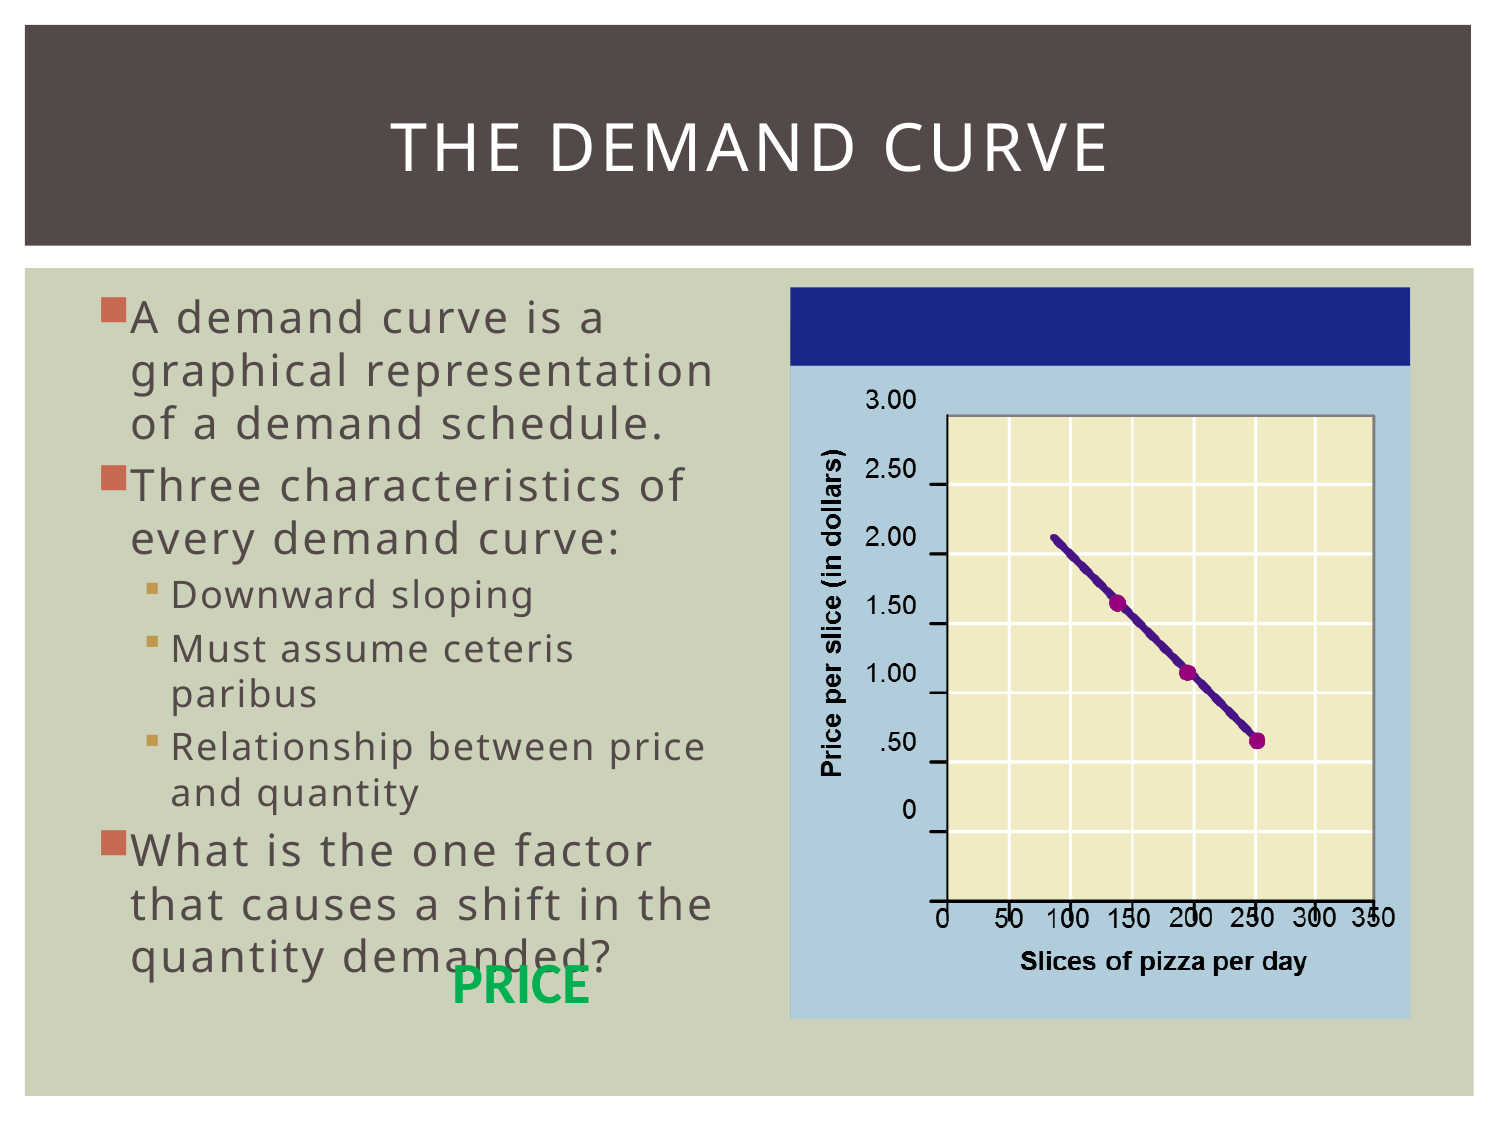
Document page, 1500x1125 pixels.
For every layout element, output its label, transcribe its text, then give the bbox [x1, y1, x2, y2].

text_box PRICE [437, 937, 650, 1023]
list A demand curve is a graphical representation of a demand schedule. Three characteristics of every demand curve: Downward sloping Must assume ceteris paribus Relationship between price and quantity What is the one factor that causes a shift in the quantity demanded? [75, 281, 738, 1075]
title The demand curve [62, 58, 1438, 232]
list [762, 262, 1437, 1050]
